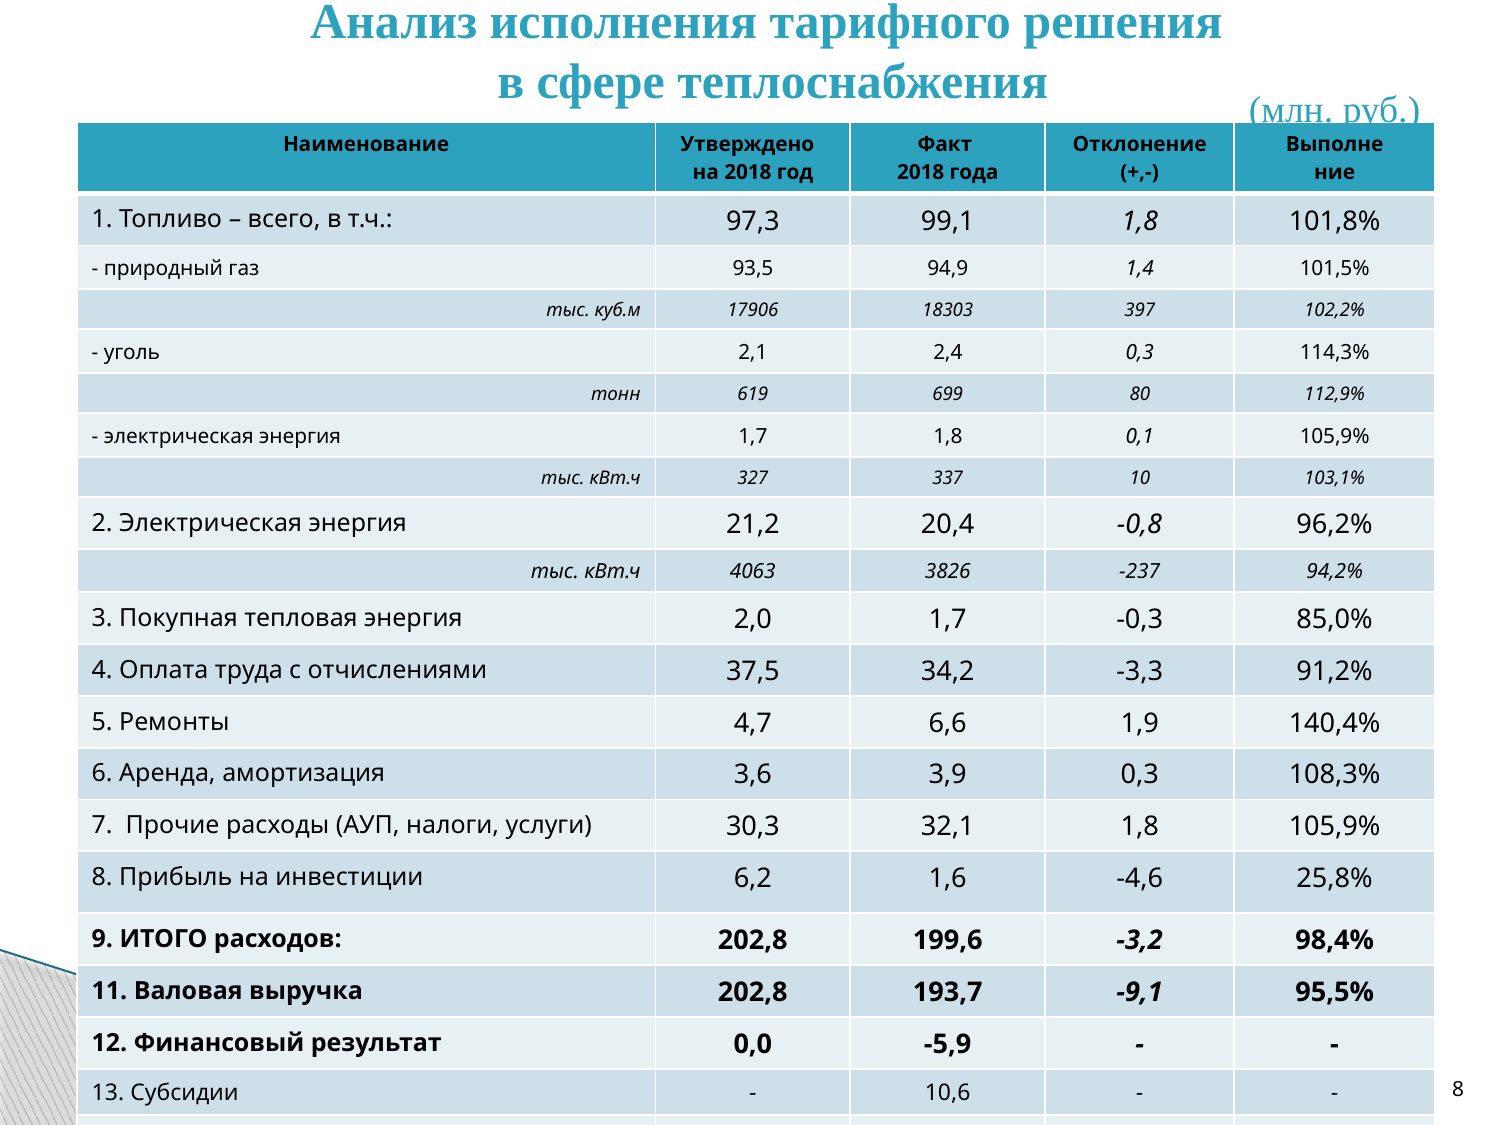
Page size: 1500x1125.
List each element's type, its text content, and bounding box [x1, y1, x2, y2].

table_cell 80 [1046, 374, 1233, 412]
table_cell 91,2% [1235, 645, 1434, 695]
table_cell 327 [656, 458, 849, 496]
table_cell 0,1 [1046, 414, 1233, 456]
table_cell 14. Чистая прибыль (убыток) [78, 1116, 655, 1125]
table_cell 12. Финансовый результат [78, 1018, 655, 1068]
table_cell 397 [1046, 290, 1233, 328]
table_cell 1. Топливо – всего, в т.ч.: [78, 196, 655, 245]
table_cell 2. Электрическая энергия [78, 498, 655, 548]
text_box (млн. руб.) [1234, 78, 1459, 138]
table_cell 2,4 [851, 330, 1044, 372]
table_header Выполне ние [1235, 138, 1434, 191]
table_cell 21,2 [656, 498, 849, 548]
table_cell 10 [1046, 458, 1233, 496]
table_cell 6,2 [656, 852, 849, 912]
table_cell 10,6 [851, 1070, 1044, 1114]
table_cell 93,5 [656, 246, 849, 288]
table_cell 99,1 [851, 196, 1044, 245]
table_cell 105,9% [1235, 800, 1434, 850]
table_cell 11. Валовая выручка [78, 966, 655, 1016]
table_cell 1,8 [1046, 196, 1233, 245]
table_cell - электрическая энергия [78, 414, 655, 456]
table_cell 95,5% [1235, 966, 1434, 1016]
table_cell 103,1% [1235, 458, 1434, 496]
table_cell 37,5 [656, 645, 849, 695]
table_cell 3. Покупная тепловая энергия [78, 593, 655, 643]
table_cell -237 [1046, 550, 1233, 591]
table_cell 0,3 [1046, 749, 1233, 799]
table_cell 18303 [851, 290, 1044, 328]
table_cell 85,0% [1235, 593, 1434, 643]
table_cell - [1046, 1018, 1233, 1068]
table_cell 94,9 [851, 246, 1044, 288]
table_cell - [1235, 1070, 1434, 1114]
table_header Утверждено на 2018 год [656, 138, 849, 191]
table_cell 9. ИТОГО расходов: [78, 914, 655, 964]
slide_number 8 [1418, 1051, 1479, 1112]
table_cell - [656, 1116, 849, 1125]
table_cell 101,5% [1235, 246, 1434, 288]
table_cell 1,8 [1046, 800, 1233, 850]
table_cell 699 [851, 374, 1044, 412]
table_cell 105,9% [1235, 414, 1434, 456]
table_cell тыс. куб.м [78, 290, 655, 328]
table_cell - уголь [78, 330, 655, 372]
table_cell 1,8 [851, 414, 1044, 456]
table_cell 202,8 [656, 966, 849, 1016]
table_cell -4,6 [1046, 852, 1233, 912]
table_cell -3,3 [1046, 645, 1233, 695]
table_cell 108,3% [1235, 749, 1434, 799]
table_cell 102,2% [1235, 290, 1434, 328]
table_cell 1,9 [1046, 697, 1233, 747]
table_cell - [1046, 1116, 1233, 1125]
table_cell 4,7 [656, 697, 849, 747]
table_cell 97,3 [656, 196, 849, 245]
table_cell 2,0 [656, 593, 849, 643]
table_cell 5. Ремонты [78, 697, 655, 747]
table_cell 3,9 [851, 749, 1044, 799]
table_cell 32,1 [851, 800, 1044, 850]
table_cell 101,8% [1235, 196, 1434, 245]
table_cell 114,3% [1235, 330, 1434, 372]
table_cell -5,9 [851, 1018, 1044, 1068]
table_cell 20,4 [851, 498, 1044, 548]
table_cell 0,3 [1046, 330, 1233, 372]
table_cell 6. Аренда, амортизация [78, 749, 655, 799]
table_cell 193,7 [851, 966, 1044, 1016]
table_cell 619 [656, 374, 849, 412]
table_header Наименование [78, 138, 655, 191]
table_cell - [656, 1070, 849, 1114]
table_cell 4,7 [851, 1116, 1044, 1125]
table_cell 0,0 [656, 1018, 849, 1068]
table_cell 96,2% [1235, 498, 1434, 548]
table_cell 4063 [656, 550, 849, 591]
table_cell 202,8 [656, 914, 849, 964]
table_cell 1,7 [656, 414, 849, 456]
table_cell 4. Оплата труда с отчислениями [78, 645, 655, 695]
table_cell тыс. кВт.ч [78, 458, 655, 496]
table_cell 94,2% [1235, 550, 1434, 591]
table_cell 34,2 [851, 645, 1044, 695]
table_cell 112,9% [1235, 374, 1434, 412]
table_cell - [1235, 1018, 1434, 1068]
table_cell 1,7 [851, 593, 1044, 643]
table_cell 17906 [656, 290, 849, 328]
table_cell 7. Прочие расходы (АУП, налоги, услуги) [78, 800, 655, 850]
table_cell -0,3 [1046, 593, 1233, 643]
table_cell 337 [851, 458, 1044, 496]
table_cell 3,6 [656, 749, 849, 799]
table_cell 199,6 [851, 914, 1044, 964]
table_cell 30,3 [656, 800, 849, 850]
table_cell -9,1 [1046, 966, 1233, 1016]
table_cell 1,4 [1046, 246, 1233, 288]
table_cell - [1235, 1116, 1434, 1125]
table_header Факт 2018 года [851, 138, 1044, 191]
table_cell 25,8% [1235, 852, 1434, 912]
table_cell 1,6 [851, 852, 1044, 912]
table_cell -0,8 [1046, 498, 1233, 548]
table_cell 2,1 [656, 330, 849, 372]
table_cell тыс. кВт.ч [78, 550, 655, 591]
table_cell 98,4% [1235, 914, 1434, 964]
table_cell 140,4% [1235, 697, 1434, 747]
table_cell 13. Субсидии [78, 1070, 655, 1114]
table_cell 3826 [851, 550, 1044, 591]
table_cell - [1046, 1070, 1233, 1114]
title Анализ исполнения тарифного решения в сфере теплоснабжения [75, 0, 1471, 138]
table_cell -3,2 [1046, 914, 1233, 964]
table_cell 8. Прибыль на инвестиции [78, 852, 655, 912]
table_cell тонн [78, 374, 655, 412]
table_cell - природный газ [78, 246, 655, 288]
table_header Отклонение (+,-) [1046, 138, 1233, 191]
table_cell 6,6 [851, 697, 1044, 747]
